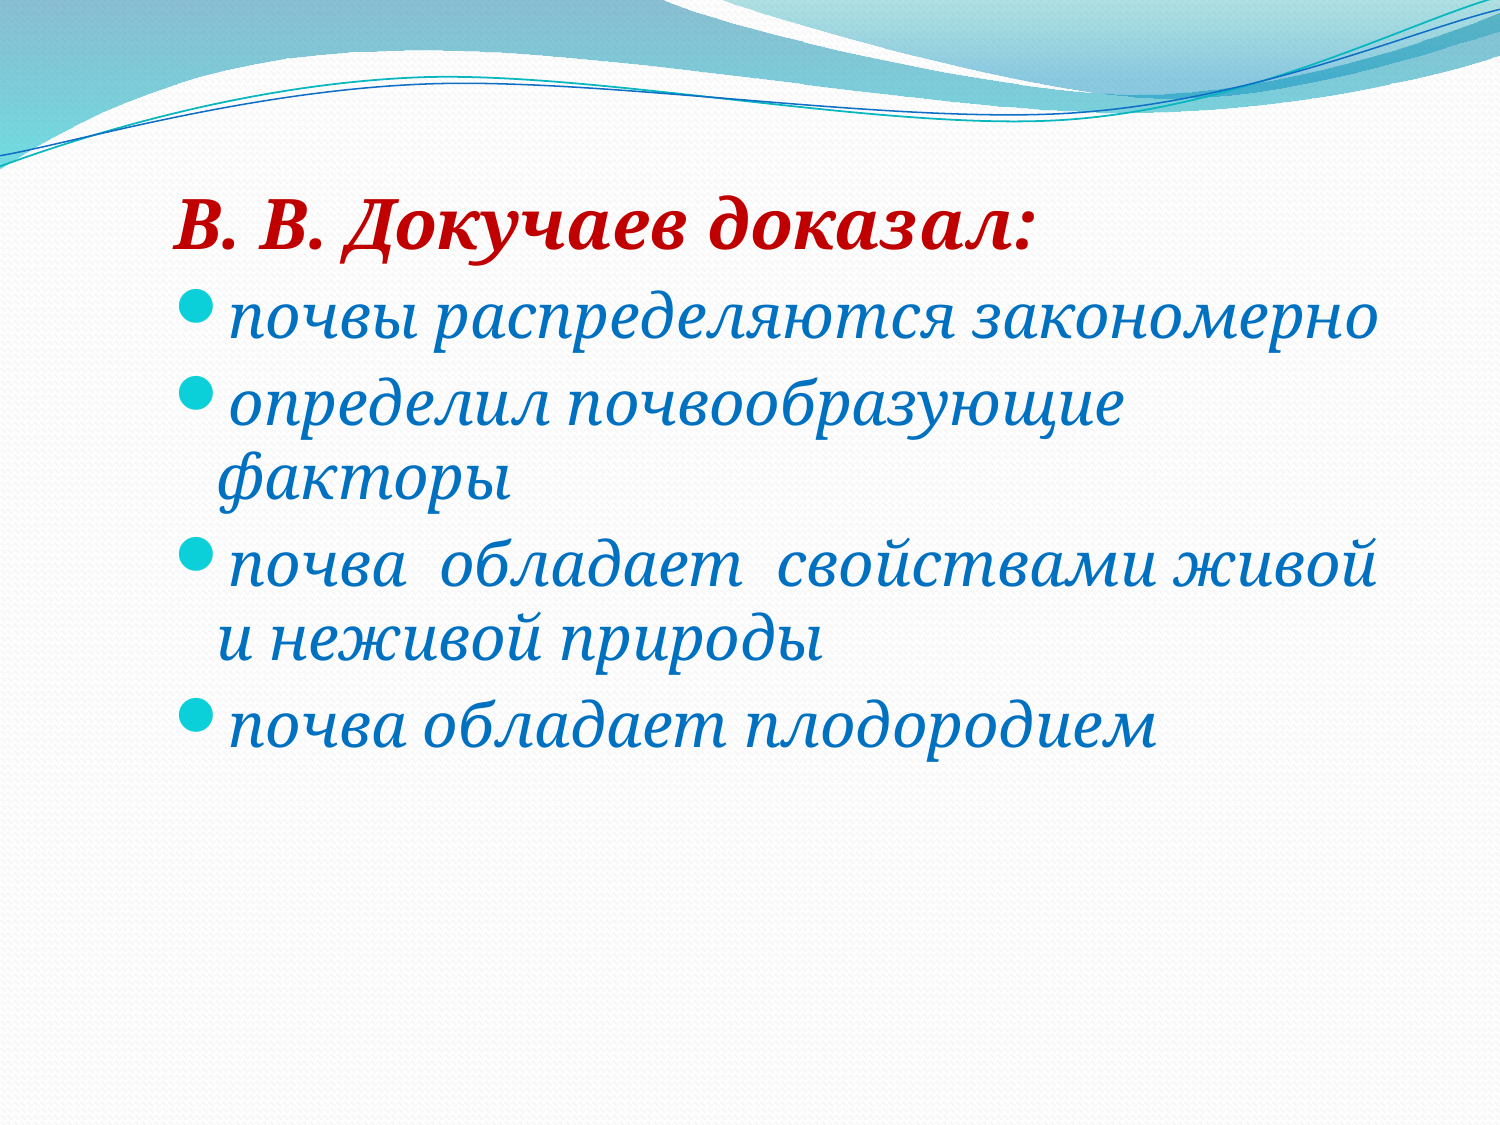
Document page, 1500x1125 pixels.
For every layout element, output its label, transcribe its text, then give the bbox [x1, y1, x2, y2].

list В. В. Докучаев доказал: почвы распределяются закономерно определил почвообразующие факторы почва обладает свойствами живой и неживой природы почва обладает плодородием [159, 172, 1397, 848]
